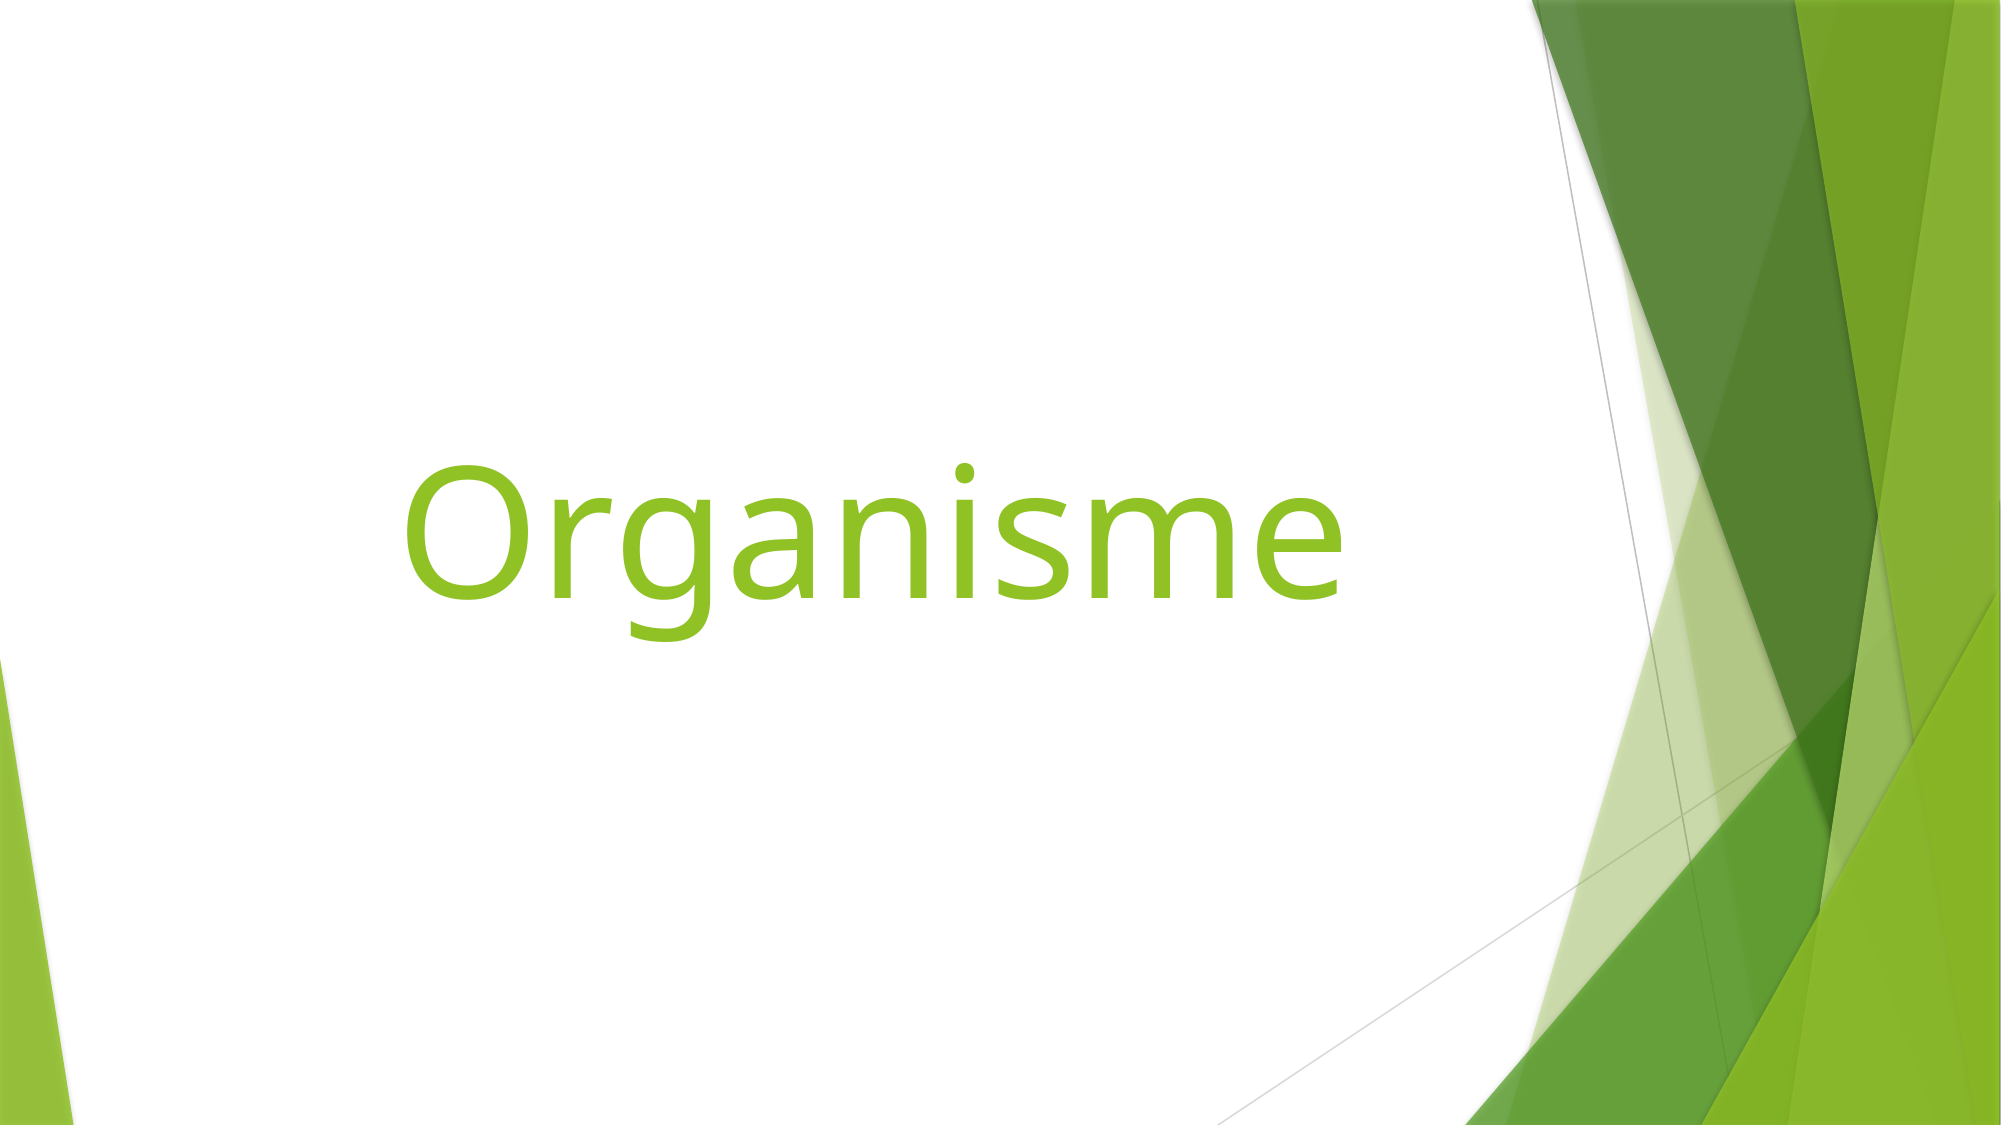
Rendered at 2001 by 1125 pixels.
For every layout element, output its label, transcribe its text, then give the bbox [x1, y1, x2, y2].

title Organisme [381, 407, 1792, 705]
